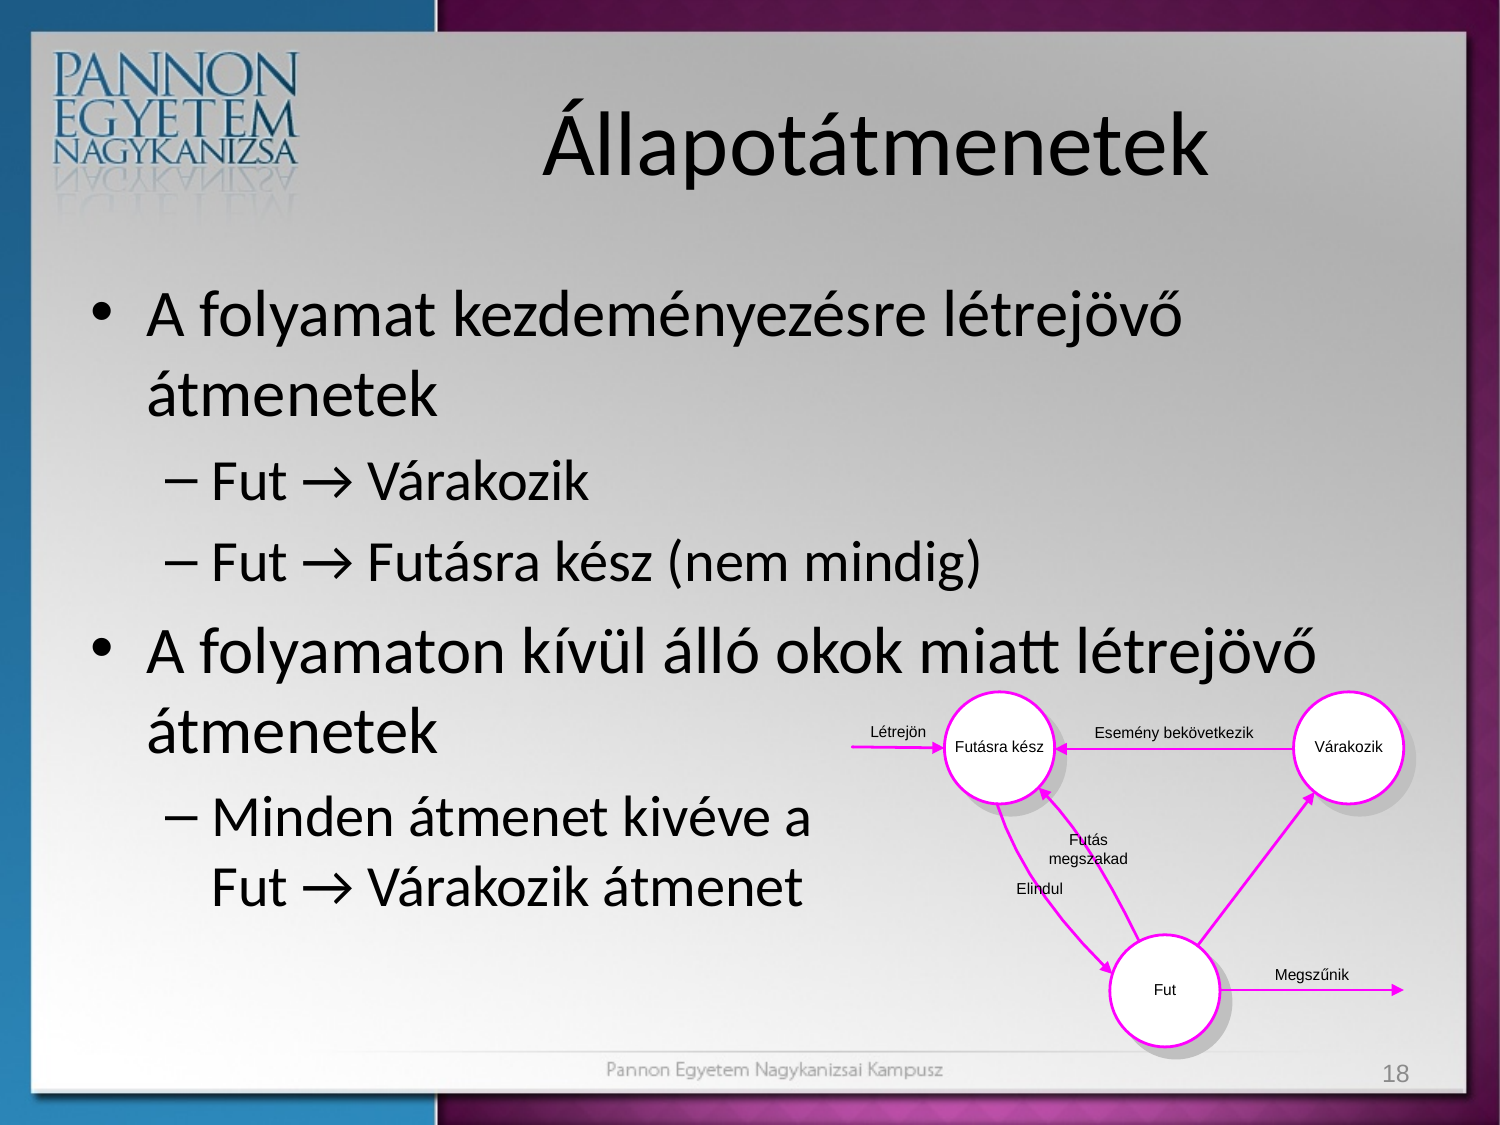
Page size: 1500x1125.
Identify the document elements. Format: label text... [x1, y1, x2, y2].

picture [0, 0, 1500, 1125]
title Állapotátmenetek [328, 45, 1425, 233]
list A folyamat kezdeményezésre létrejövő átmenetek Fut → Várakozik Fut → Futásra kész (nem mindig) A folyamaton kívül álló okok miatt létrejövő átmenetek Minden átmenet kivéve a Fut → Várakozik átmenet [75, 262, 1425, 1038]
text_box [837, 687, 1420, 1063]
slide_number 18 [1074, 1042, 1425, 1103]
